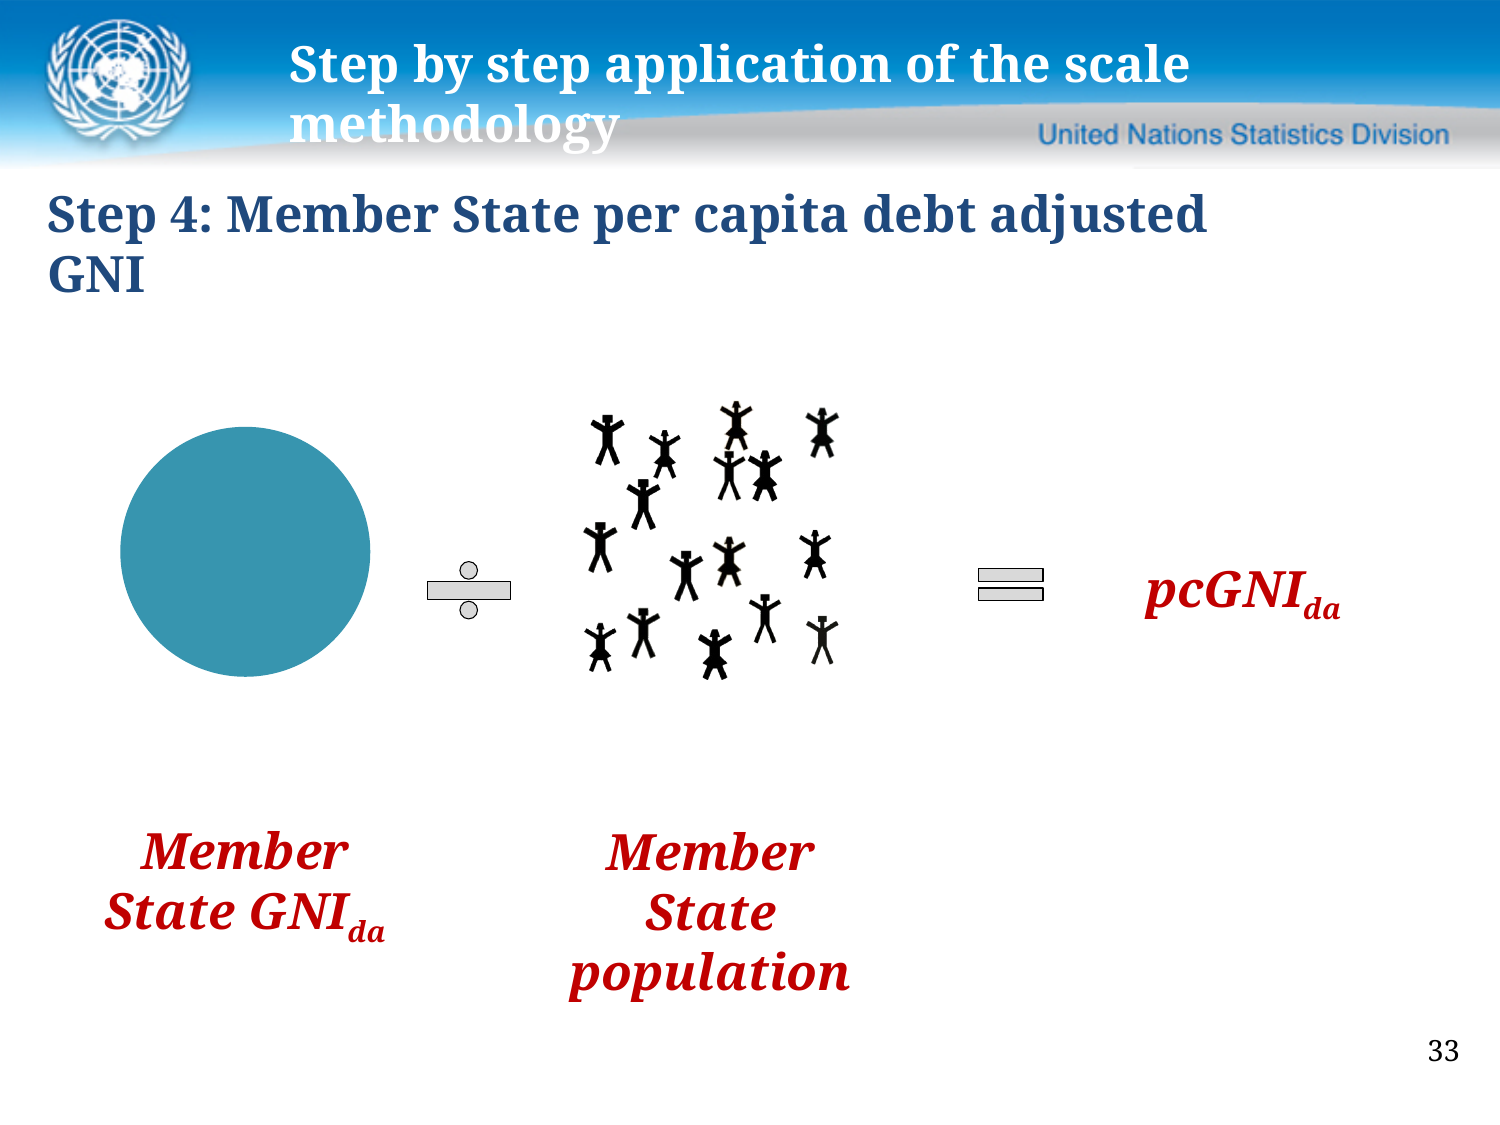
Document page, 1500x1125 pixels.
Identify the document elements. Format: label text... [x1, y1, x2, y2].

text_box Step 4: Member State per capita debt adjusted GNI [32, 174, 1233, 310]
text_box [209, 426, 282, 432]
picture [0, 0, 1500, 169]
text_box Step by step application of the scale methodology [274, 24, 1475, 160]
picture [556, 385, 866, 695]
picture [120, 433, 369, 677]
text_box Member State population [542, 813, 880, 1009]
text_box [425, 559, 512, 621]
text_box [977, 586, 1045, 603]
slide_number 33 [1125, 1024, 1475, 1103]
text_box Member State GNIda [76, 812, 414, 956]
text_box pcGNIda [1074, 549, 1413, 633]
text_box [977, 567, 1045, 584]
